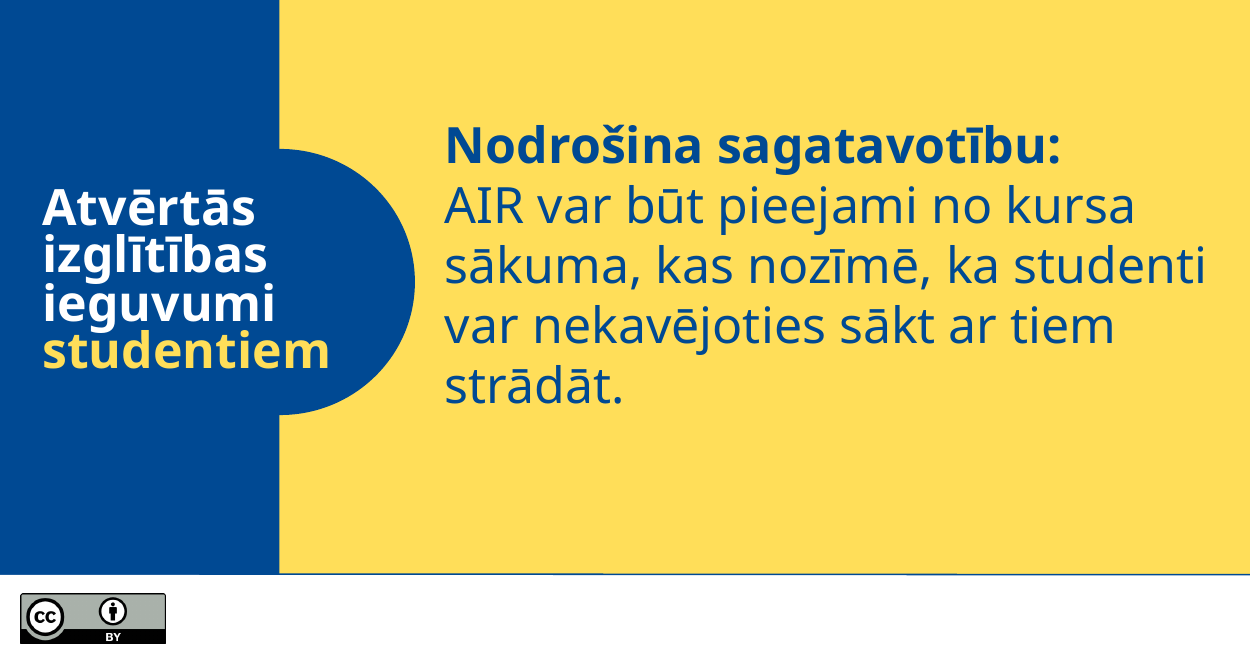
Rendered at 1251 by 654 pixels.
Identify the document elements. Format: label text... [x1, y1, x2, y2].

text_box [206, 148, 355, 171]
text_box Nodrošina sagatavotību: AIR var būt pieejami no kursa sākuma, kas nozīmē, ka studenti var nekavējoties sākt ar tiem strādāt. [430, 98, 1250, 429]
picture [20, 592, 166, 645]
text_box [0, 582, 1250, 654]
text_box Atvērtās izglītības ieguvumi studentiem [27, 171, 368, 394]
text_box [368, 181, 415, 383]
text_box [207, 394, 353, 416]
text_box [0, 0, 280, 573]
